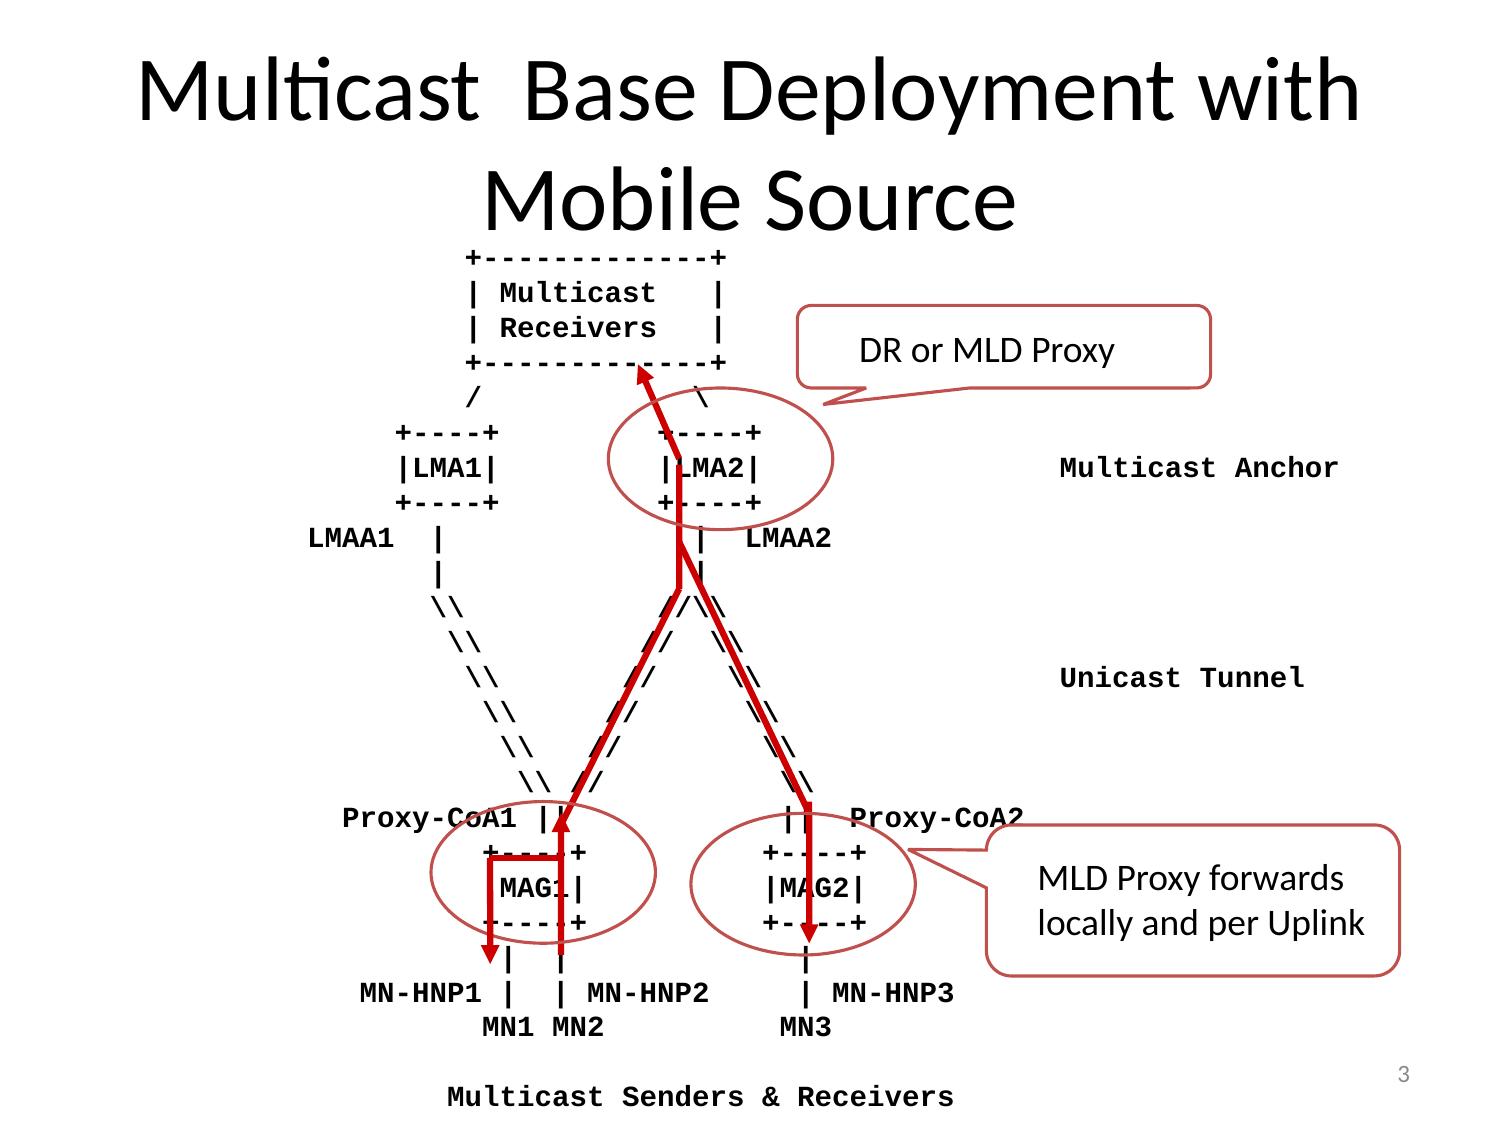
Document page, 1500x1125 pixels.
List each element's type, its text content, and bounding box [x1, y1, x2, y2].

title Multicast Base Deployment with Mobile Source [74, 44, 1426, 233]
slide_number 3 [1074, 1042, 1425, 1103]
text_box +-------------+ | Multicast | | Receivers | +-------------+ / \ +----+ +----+ |LMA1| |LMA2| Multicast Anchor +----+ +----+ LMAA1 | | LMAA2 | | \\ //\\ \\ // \\ \\ // \\ Unicast Tunnel \\ // \\ \\ // \\ \\ // \\ Proxy-CoA1 || || Proxy-CoA2 +----+ +----+ |MAG1| |MAG2| MLD Proxy +----+ +----+ | | | MN-HNP1 | | MN-HNP2 | MN-HNP3 MN1 MN2 MN3 Multicast Senders & Receivers [64, 196, 1394, 1125]
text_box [430, 305, 1400, 977]
